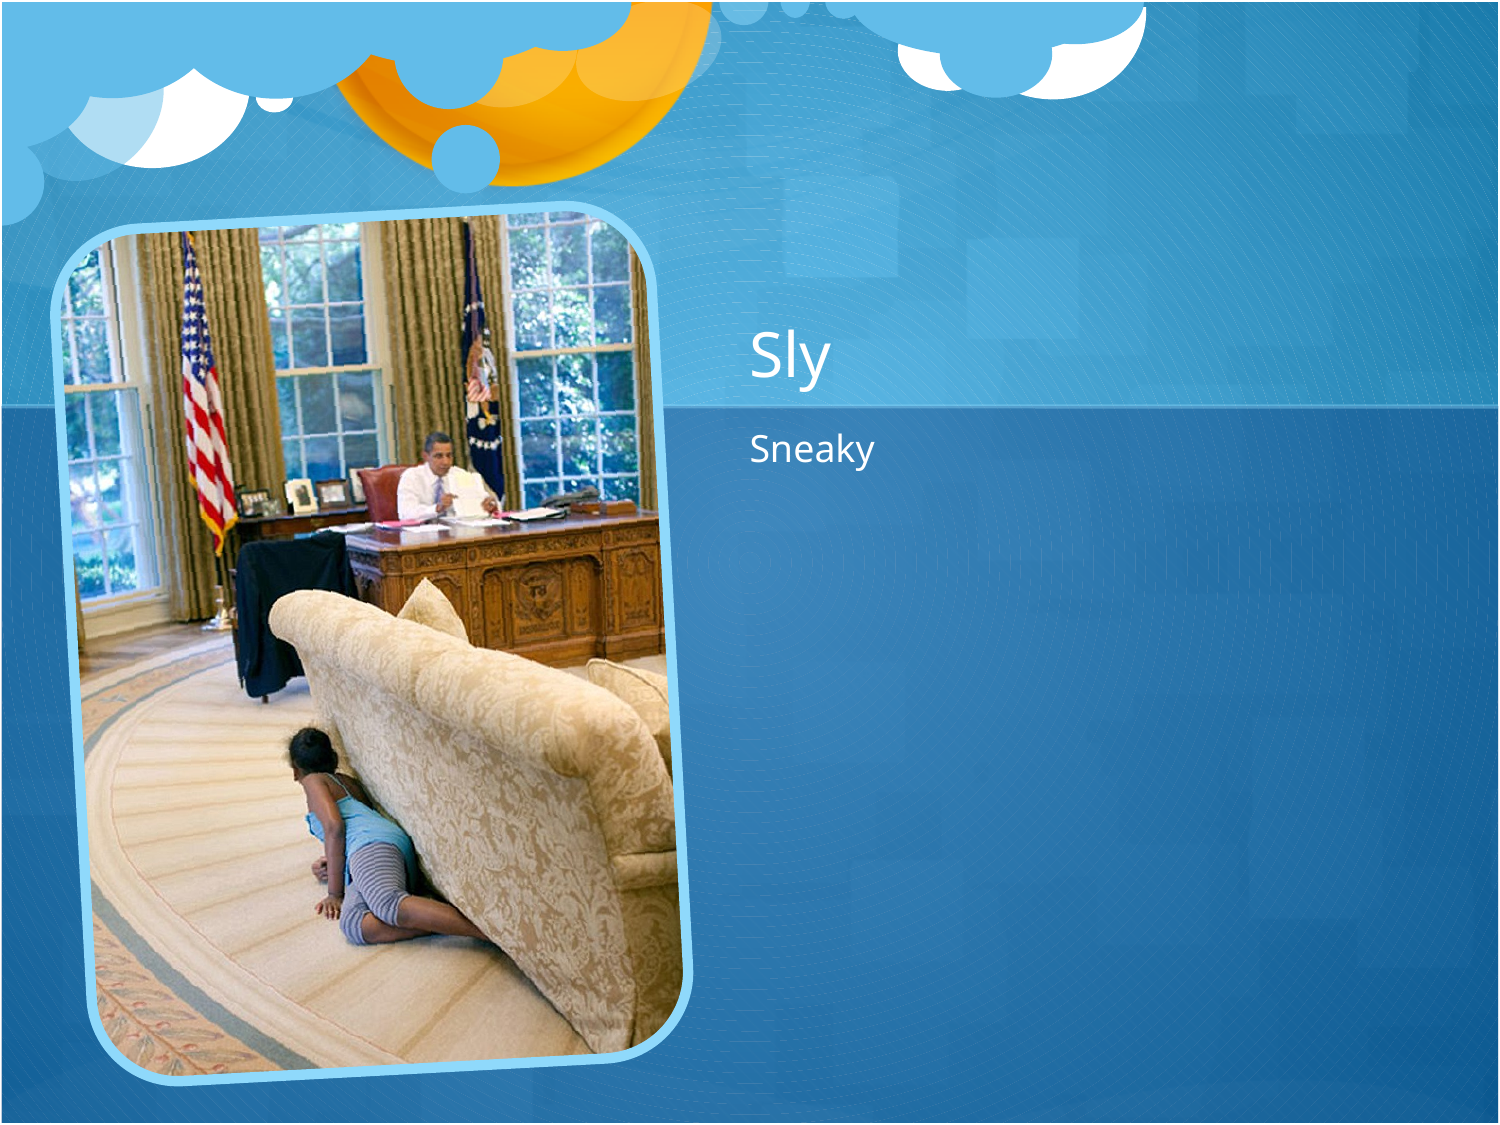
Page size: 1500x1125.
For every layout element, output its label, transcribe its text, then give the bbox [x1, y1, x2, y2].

title Sly [734, 162, 1383, 398]
picture [2, 2, 1498, 1123]
list Sneaky [734, 417, 1383, 1025]
